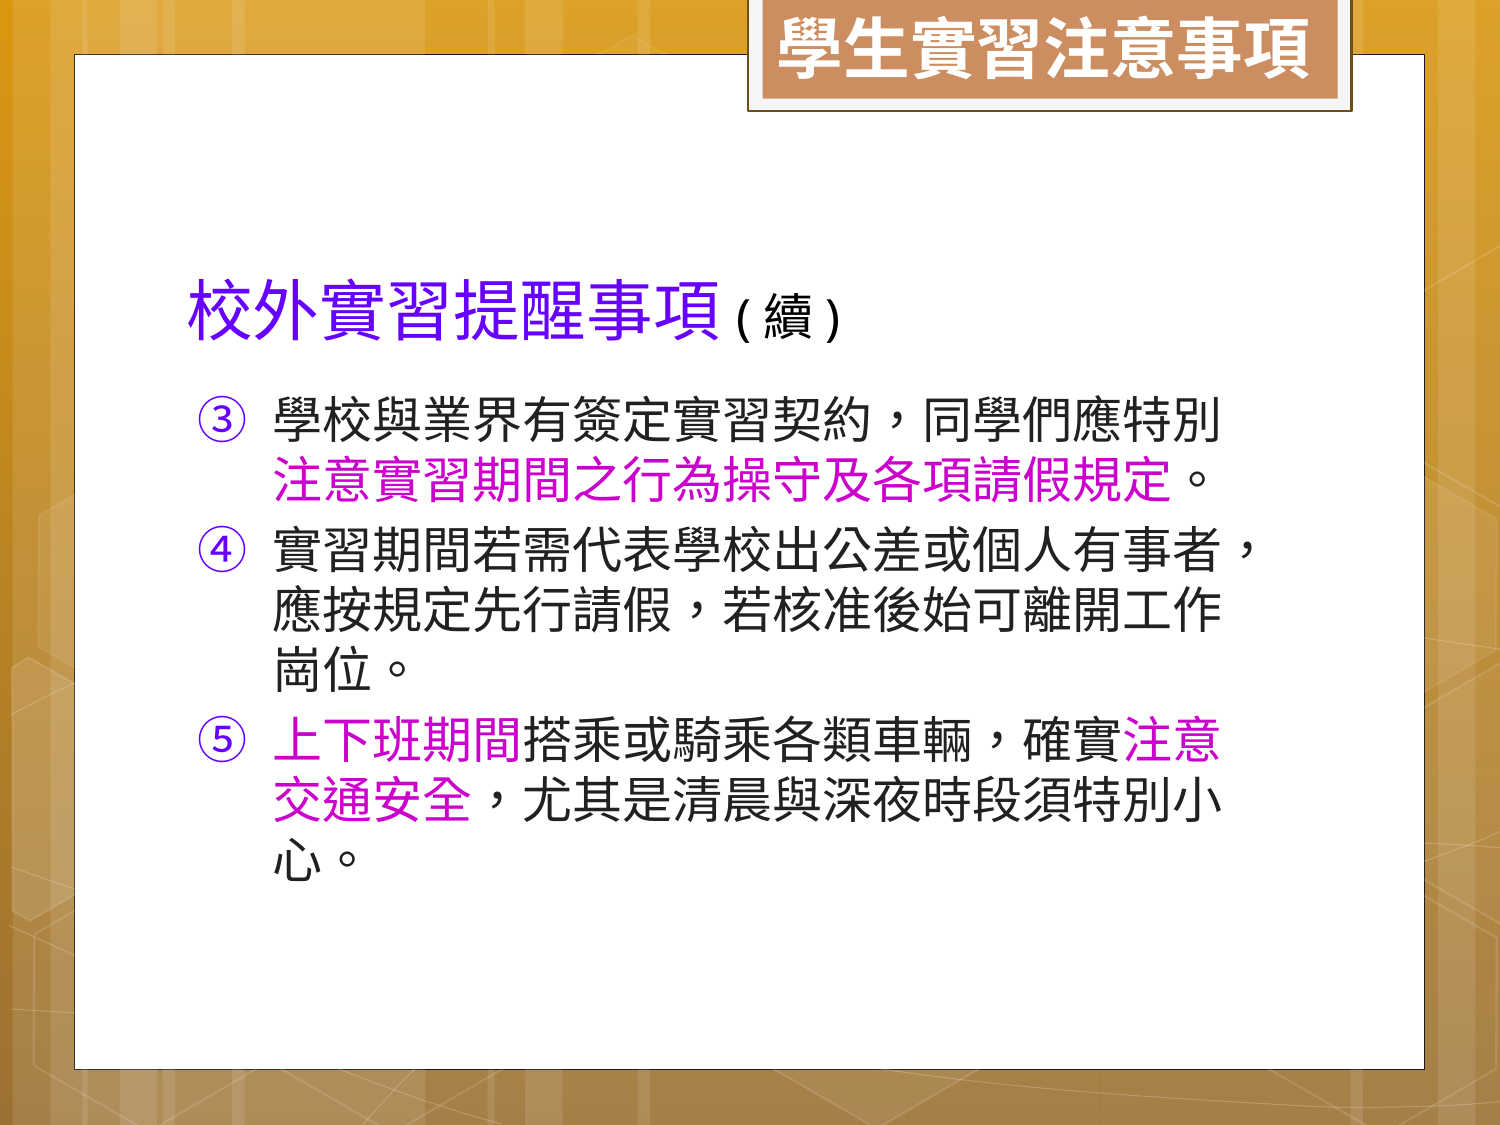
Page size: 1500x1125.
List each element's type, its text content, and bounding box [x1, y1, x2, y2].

title 校外實習提醒事項(續) [171, 168, 1324, 357]
list 學校與業界有簽定實習契約，同學們應特別注意實習期間之行為操守及各項請假規定。 實習期間若需代表學校出公差或個人有事者，應按規定先行請假，若核准後始可離開工作崗位。 上下班期間搭乘或騎乘各類車輛，確實注意交通安全，尤其是清晨與深夜時段須特別小心。 [171, 381, 1283, 957]
